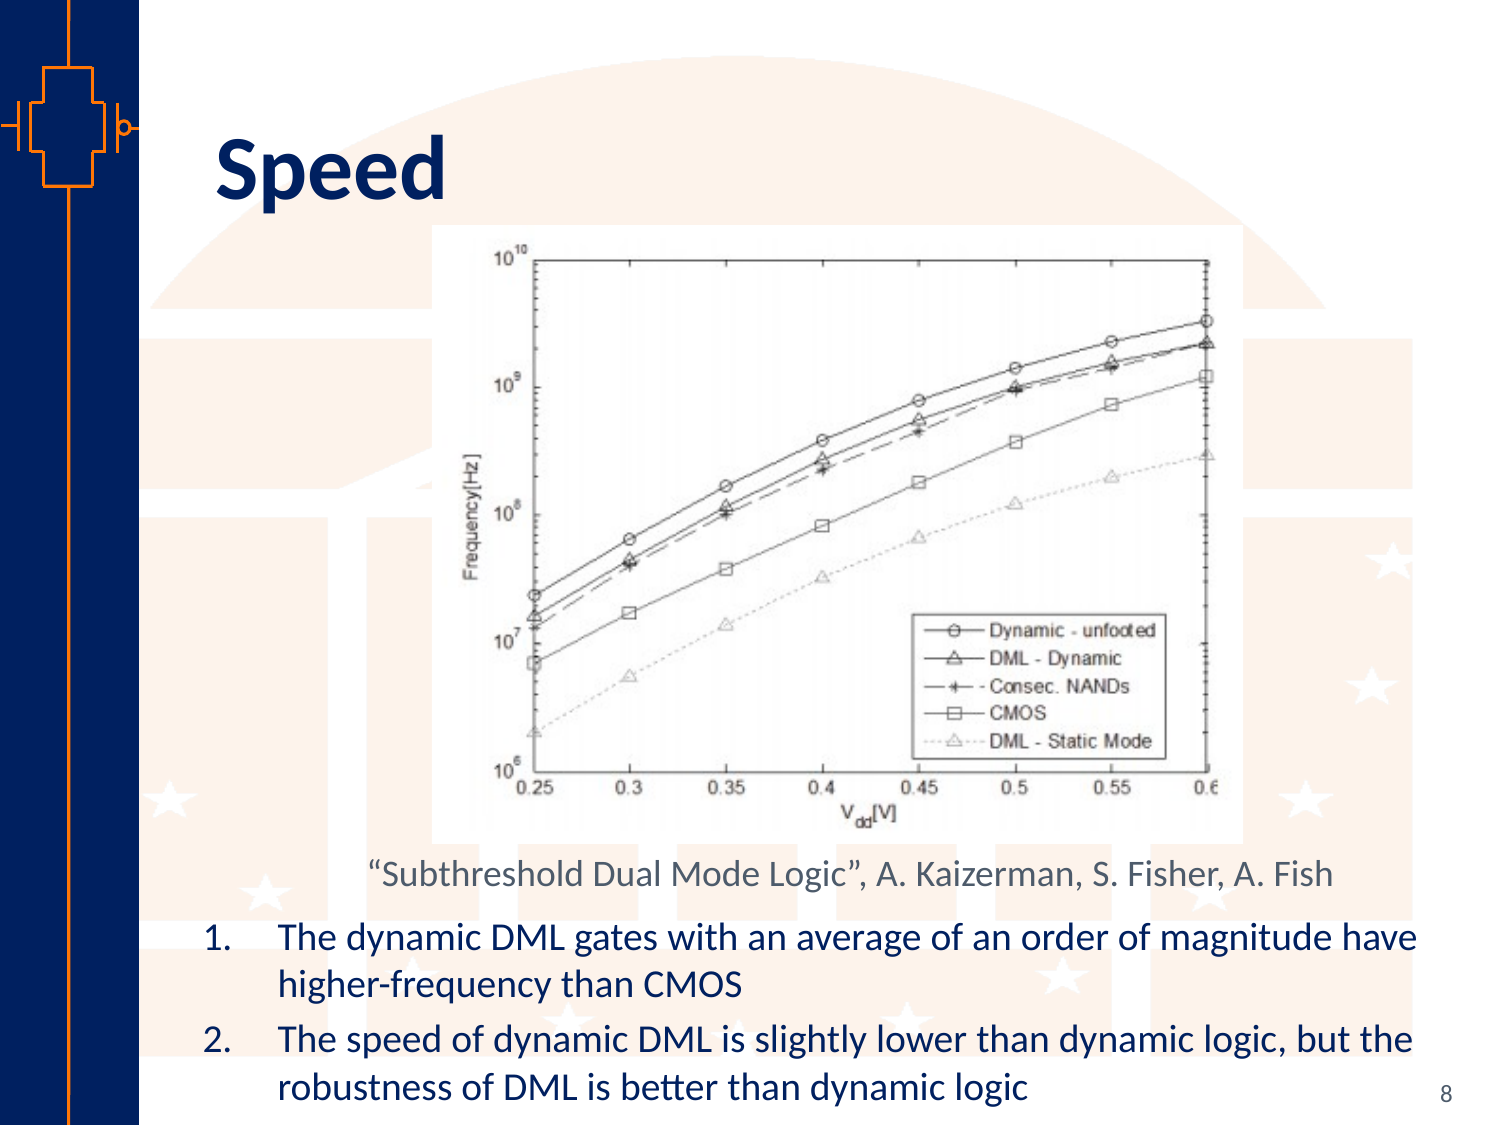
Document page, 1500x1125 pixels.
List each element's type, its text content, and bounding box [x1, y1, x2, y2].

title Speed [200, 37, 1388, 225]
list The dynamic DML gates with an average of an order of magnitude have higher-frequency than CMOS The speed of dynamic DML is slightly lower than dynamic logic, but the robustness of DML is better than dynamic logic [187, 825, 1488, 1125]
picture [431, 224, 1244, 844]
slide_number 8 [1425, 1062, 1488, 1123]
text_box “Subthreshold Dual Mode Logic”, A. Kaizerman, S. Fisher, A. Fish [351, 841, 1430, 901]
